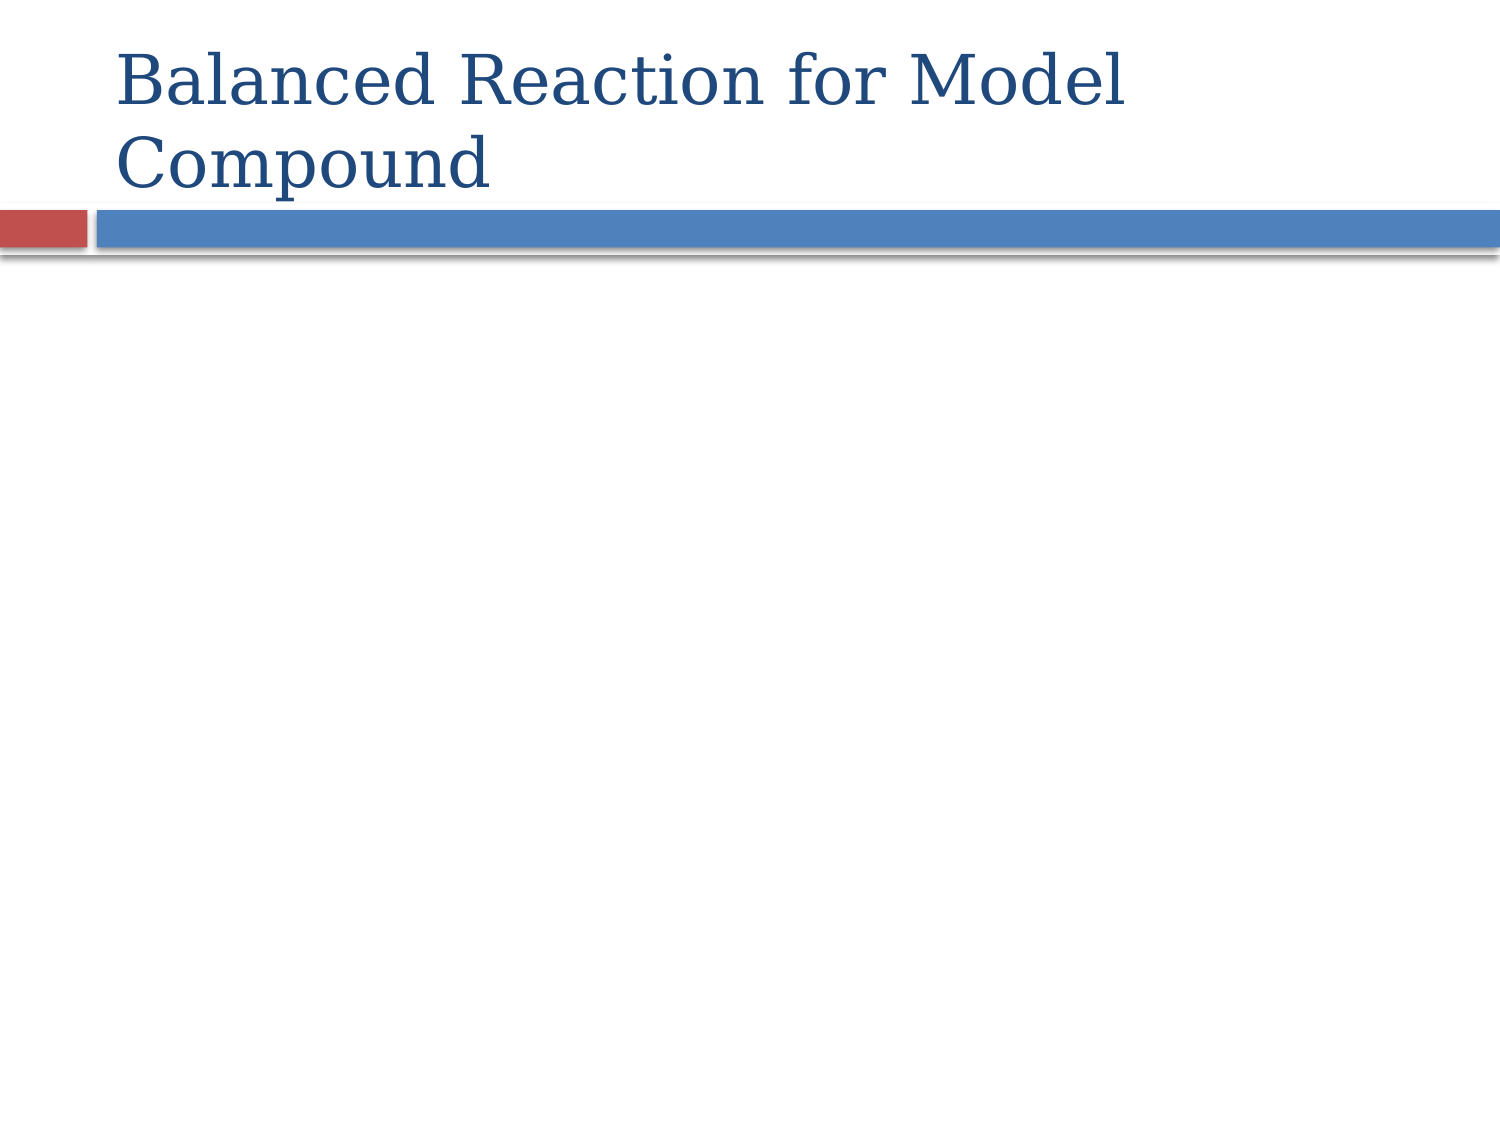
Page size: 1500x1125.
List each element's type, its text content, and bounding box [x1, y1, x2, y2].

title Balanced Reaction for Model Compound [100, 37, 1438, 200]
